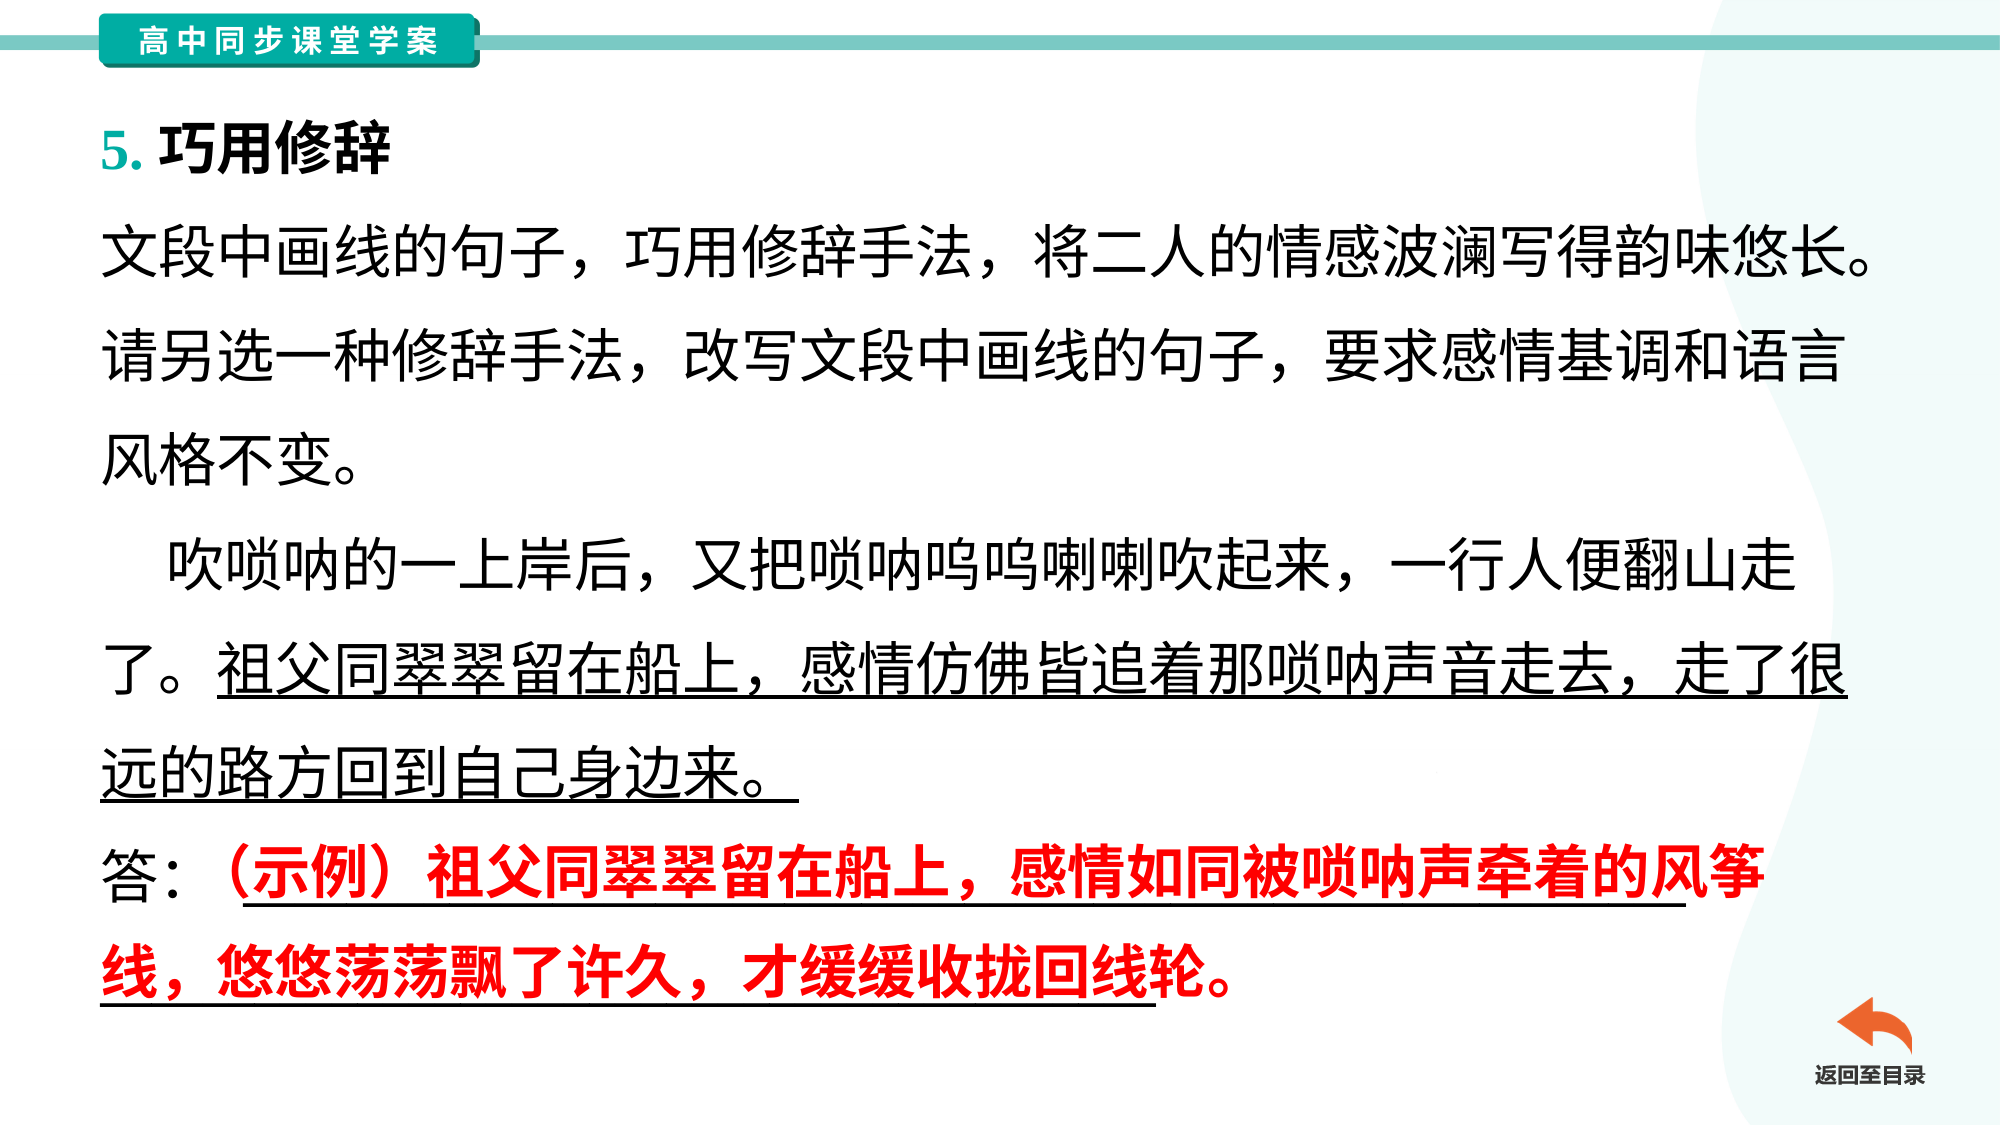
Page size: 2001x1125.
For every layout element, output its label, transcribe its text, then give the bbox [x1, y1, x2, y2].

text_box （示例）祖父同翠翠留在船上，感情如同被唢呐声牵着的风筝 线，悠悠荡荡飘了许久，才缓缓收拢回线轮。 [100, 800, 1899, 995]
picture [0, 0, 2000, 1125]
text_box 5.巧用修辞 文段中画线的句子，巧用修辞手法，将二人的情感波澜写得韵味悠长。 请另选一种修辞手法，改写文段中画线的句子，要求感情基调和语言 风格不变。 吹唢呐的一上岸后，又把唢呐呜呜喇喇吹起来，一行人便翻山走 了。祖父同翠翠留在船上，感情仿佛皆追着那唢呐声音走去，走了很 远的路方回到自己身边来。 答： ________________________________________________________ _________________________________________ [100, 76, 1899, 800]
text_box 5.巧用修辞 文段中画线的句子，巧用修辞手法，将二人的情感波澜写得韵味悠长。 请另选一种修辞手法，改写文段中画线的句子，要求感情基调和语言 风格不变。 吹唢呐的一上岸后，又把唢呐呜呜喇喇吹起来，一行人便翻山走 了。祖父同翠翠留在船上，感情仿佛皆追着那唢呐声音走去，走了很 远的路方回到自己身边来。 答： ________________________________________________________ _________________________________________ [100, 995, 1899, 1000]
